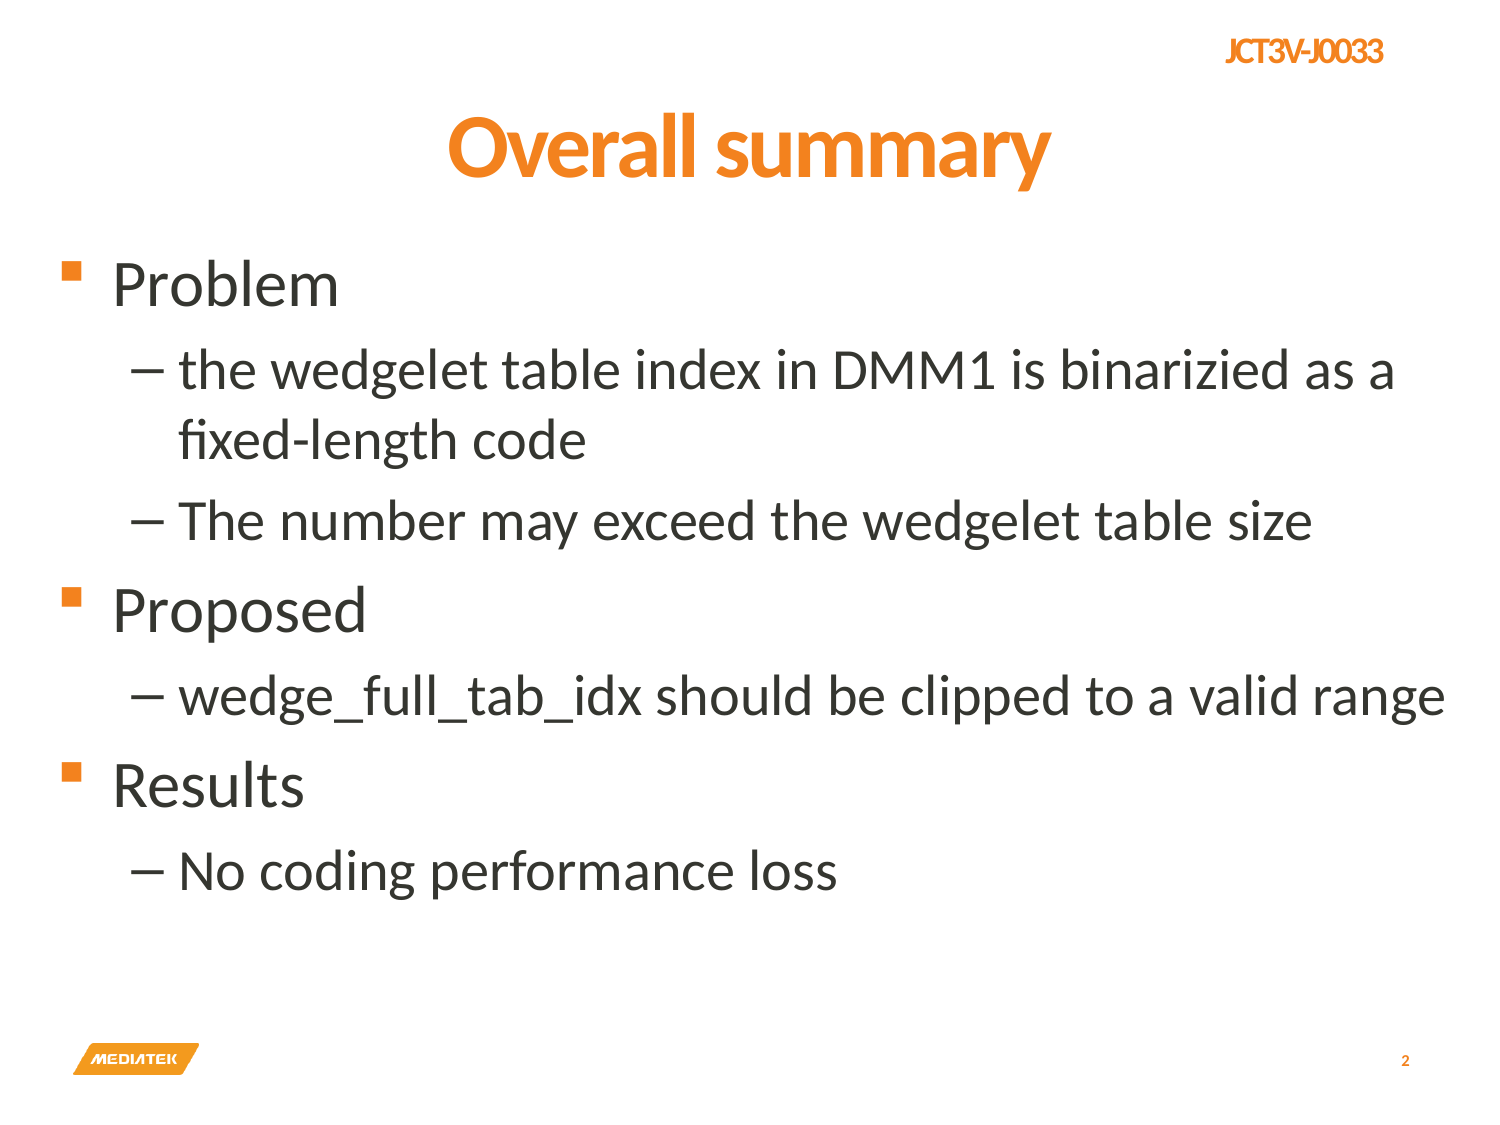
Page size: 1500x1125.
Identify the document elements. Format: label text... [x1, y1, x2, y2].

title Overall summary [75, 99, 1425, 231]
picture [73, 1043, 199, 1075]
slide_number 2 [1251, 1029, 1425, 1090]
list Problem the wedgelet table index in DMM1 is binarizied as a fixed-length code The number may exceed the wedgelet table size Proposed wedge_full_tab_idx should be clipped to a valid range Results No coding performance loss [41, 231, 1471, 990]
